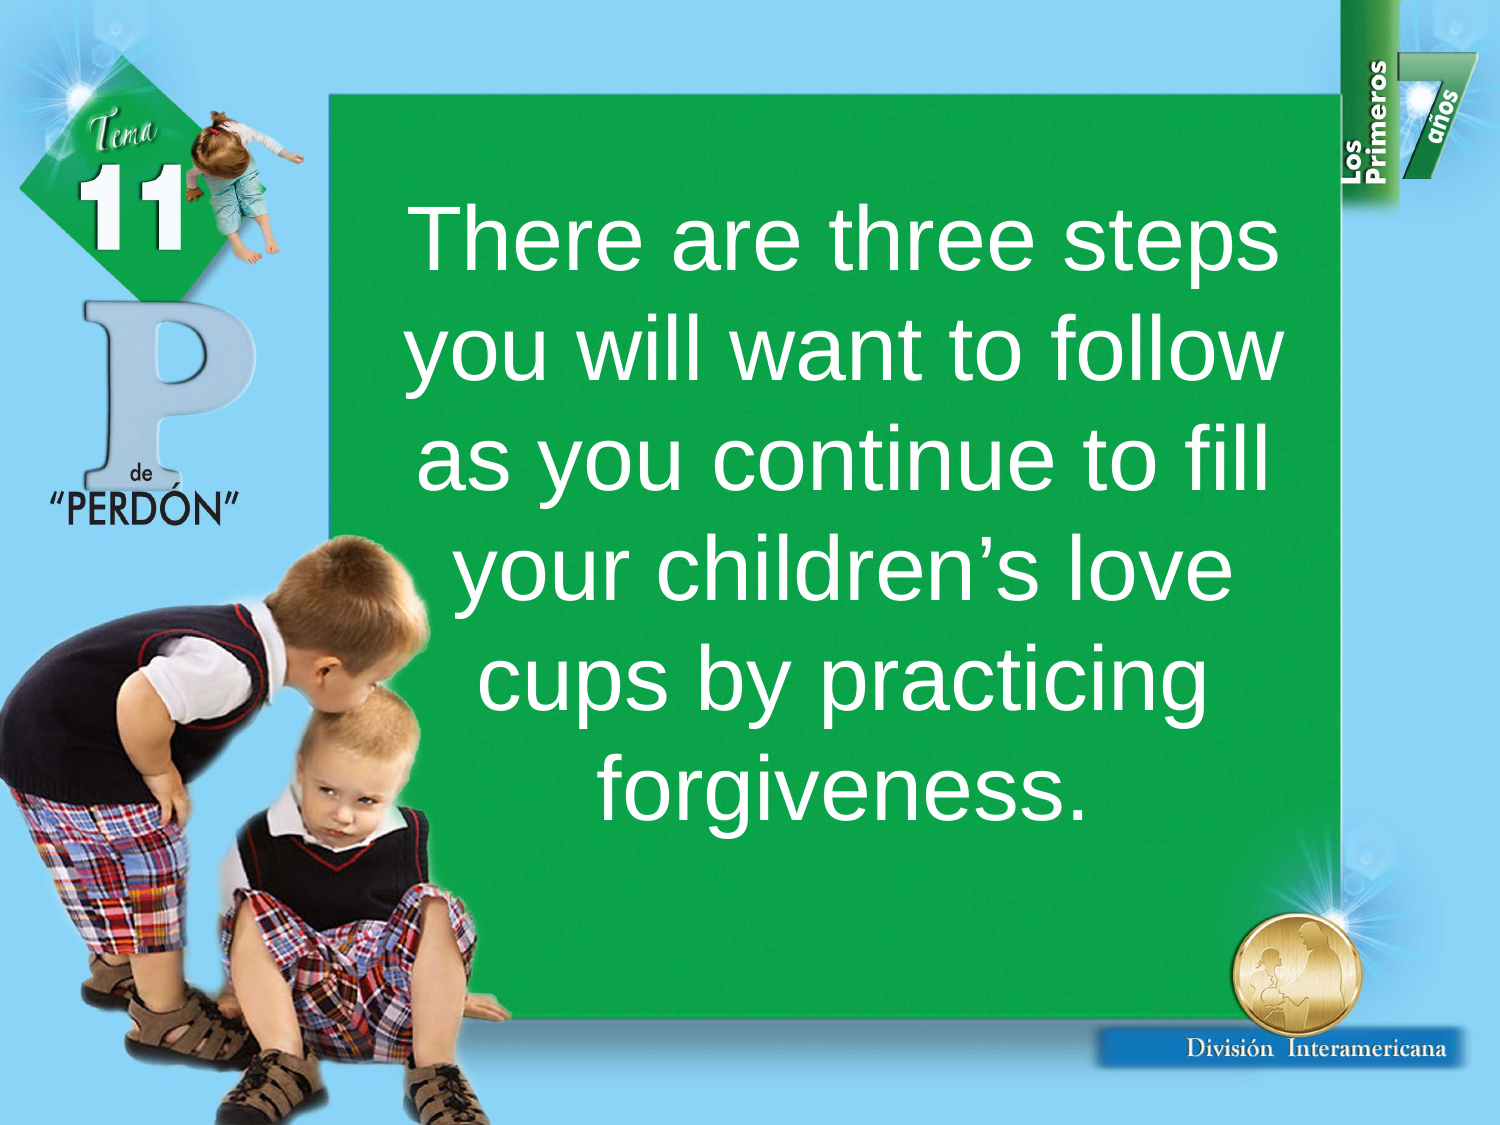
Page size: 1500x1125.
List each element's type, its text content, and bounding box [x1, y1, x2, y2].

picture [0, 0, 1500, 1125]
text_box There are three steps you will want to follow as you continue to fill your children’s love cups by practicing forgiveness. [360, 171, 1329, 846]
